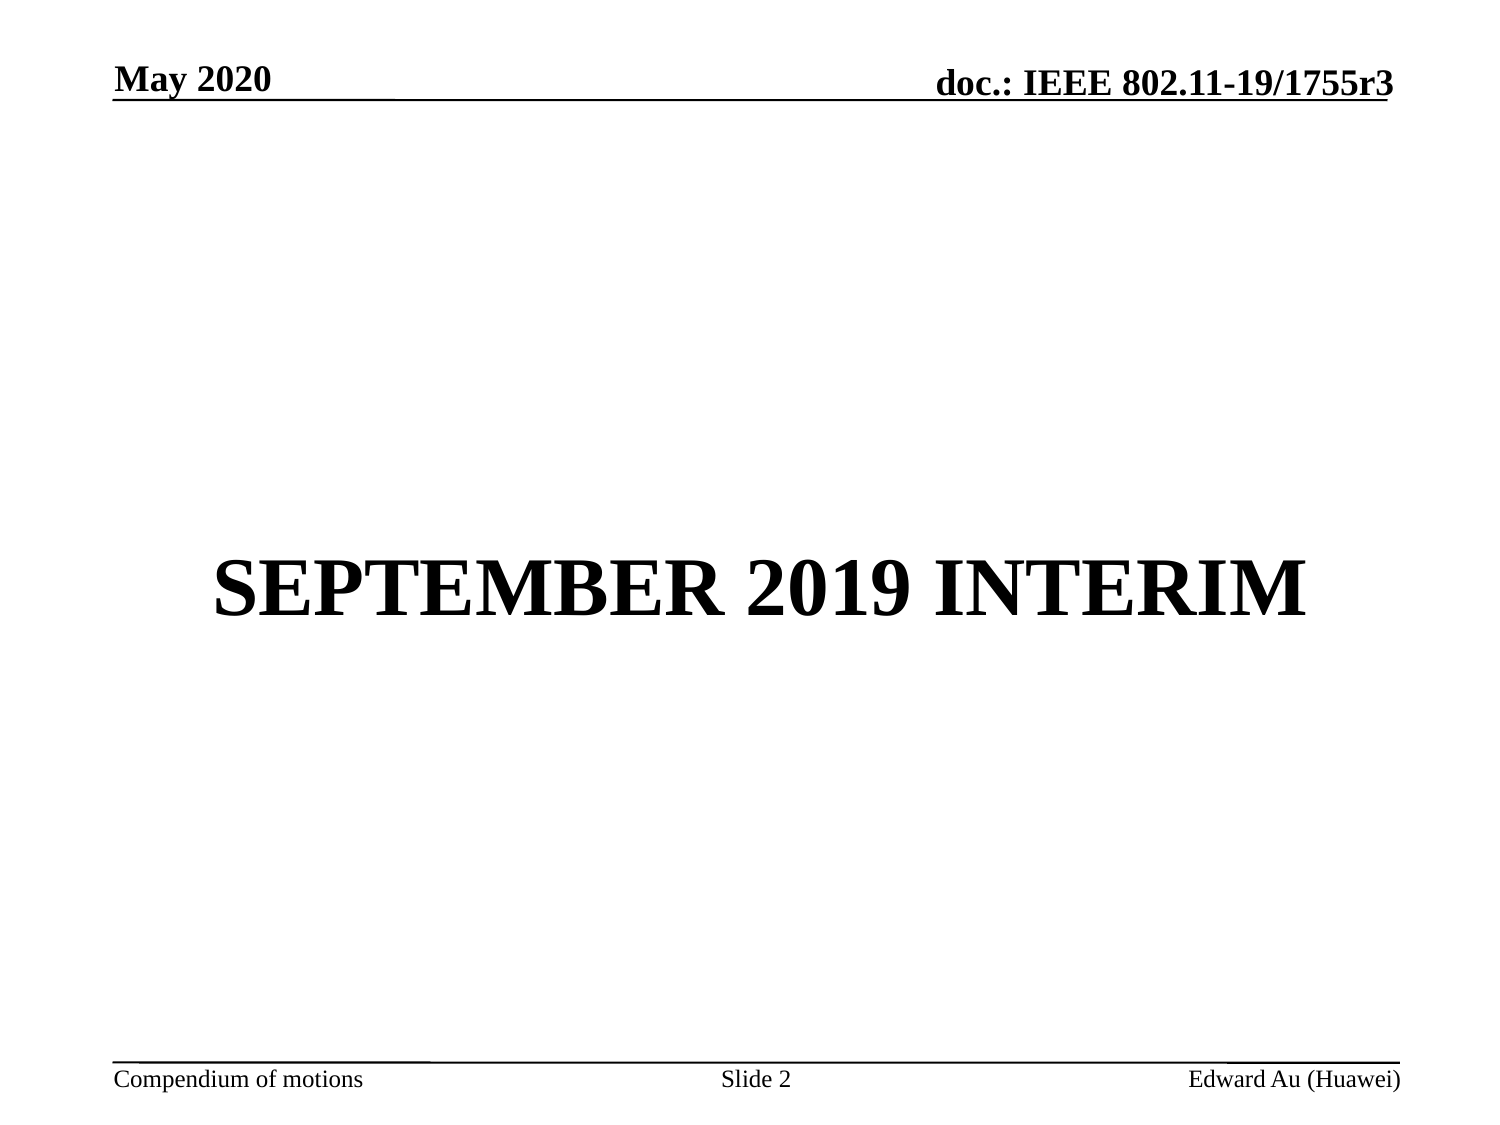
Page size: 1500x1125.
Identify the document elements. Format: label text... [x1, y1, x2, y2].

footer Edward Au (Huawei) [878, 1061, 1402, 1093]
slide_number Slide 2 [712, 1061, 800, 1123]
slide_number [114, 54, 423, 100]
title September 2019 interim [122, 524, 1398, 701]
